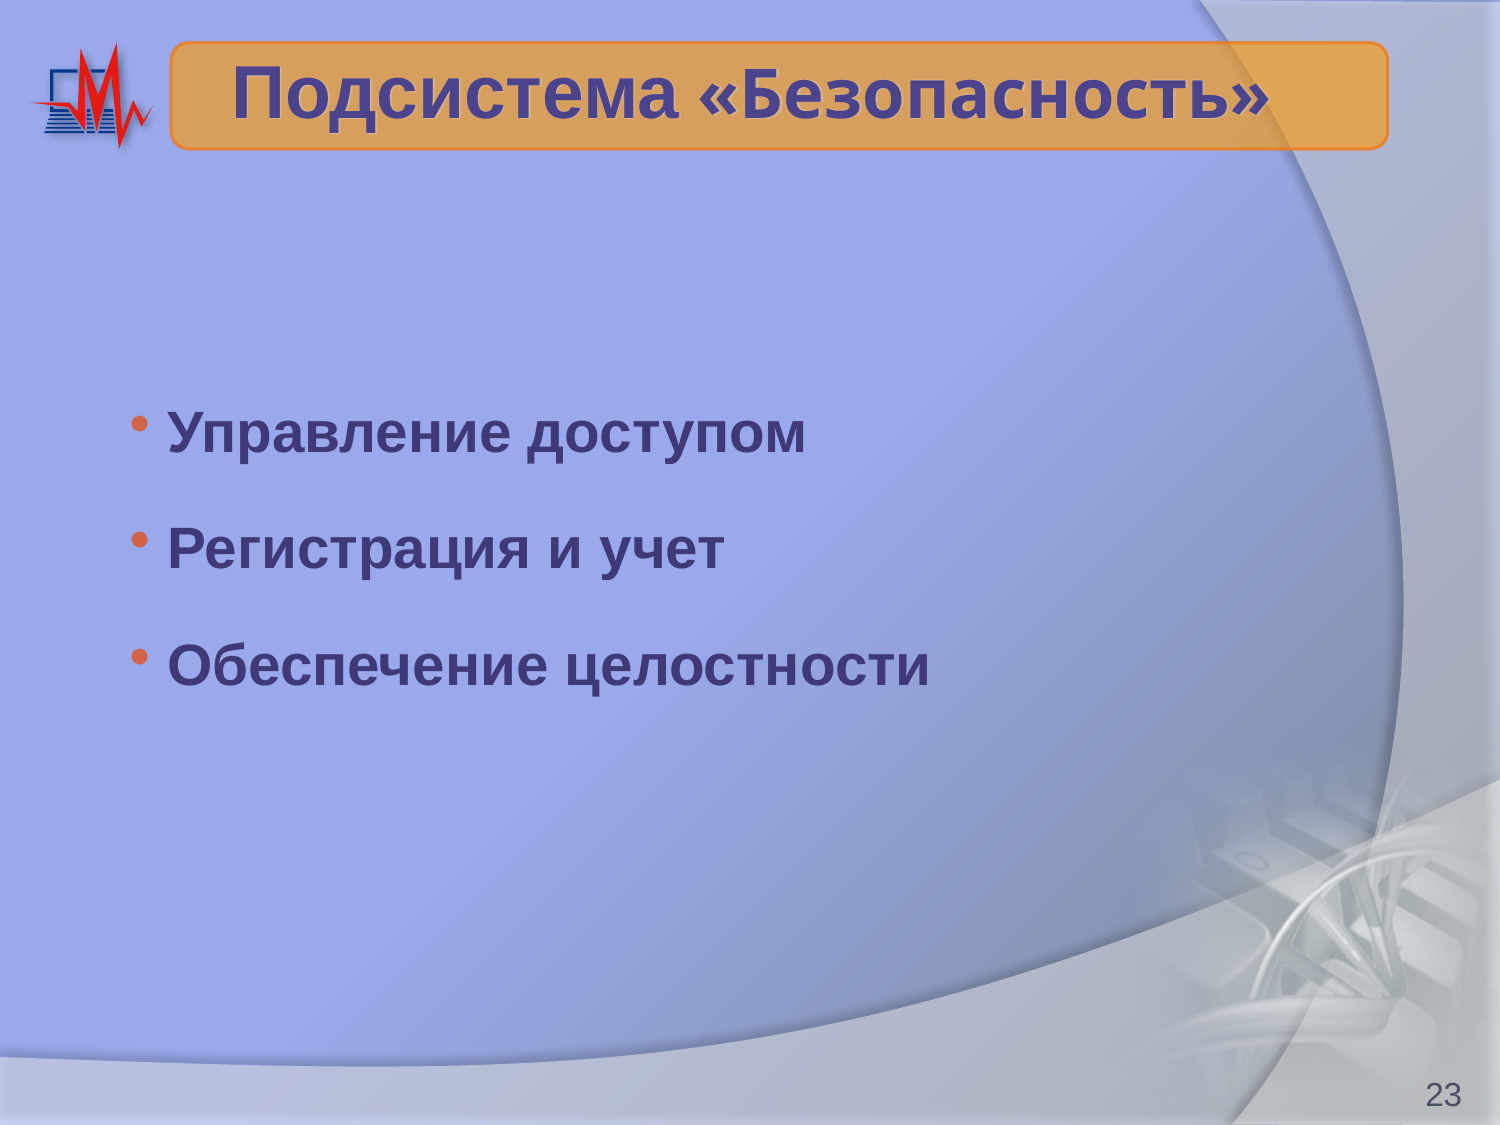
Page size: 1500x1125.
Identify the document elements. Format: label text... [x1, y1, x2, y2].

text_box Подсистема «Безопасность» [163, 58, 1355, 118]
picture [1104, 727, 1500, 1125]
text_box Управление доступом Регистрация и учет Обеспечение целостности [117, 351, 1301, 762]
text_box [170, 42, 1388, 149]
picture [29, 42, 154, 150]
